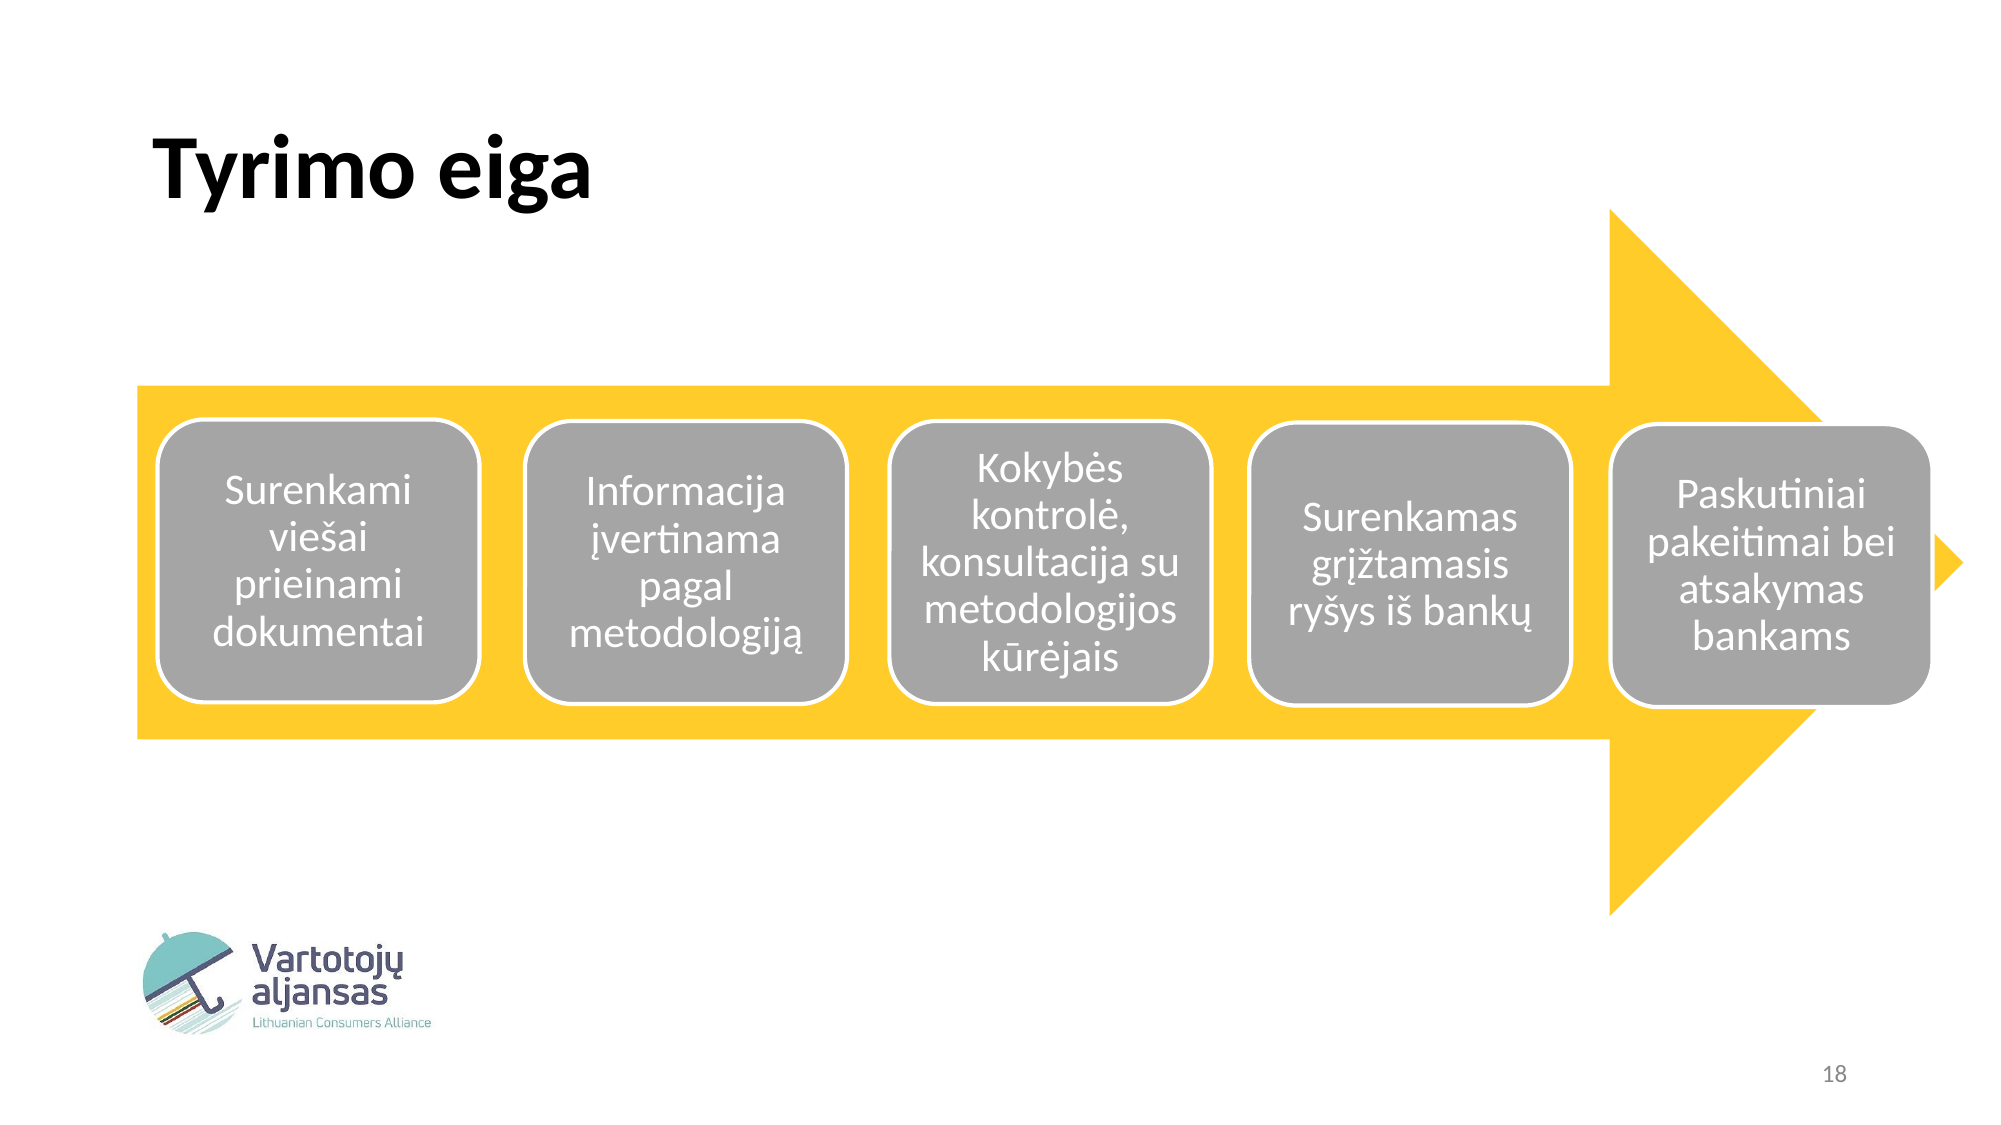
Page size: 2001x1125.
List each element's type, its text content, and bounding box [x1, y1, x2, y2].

slide_number 18 [1412, 1042, 1863, 1103]
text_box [137, 208, 1964, 917]
title Tyrimo eiga [137, 59, 1863, 208]
picture [114, 907, 461, 1059]
